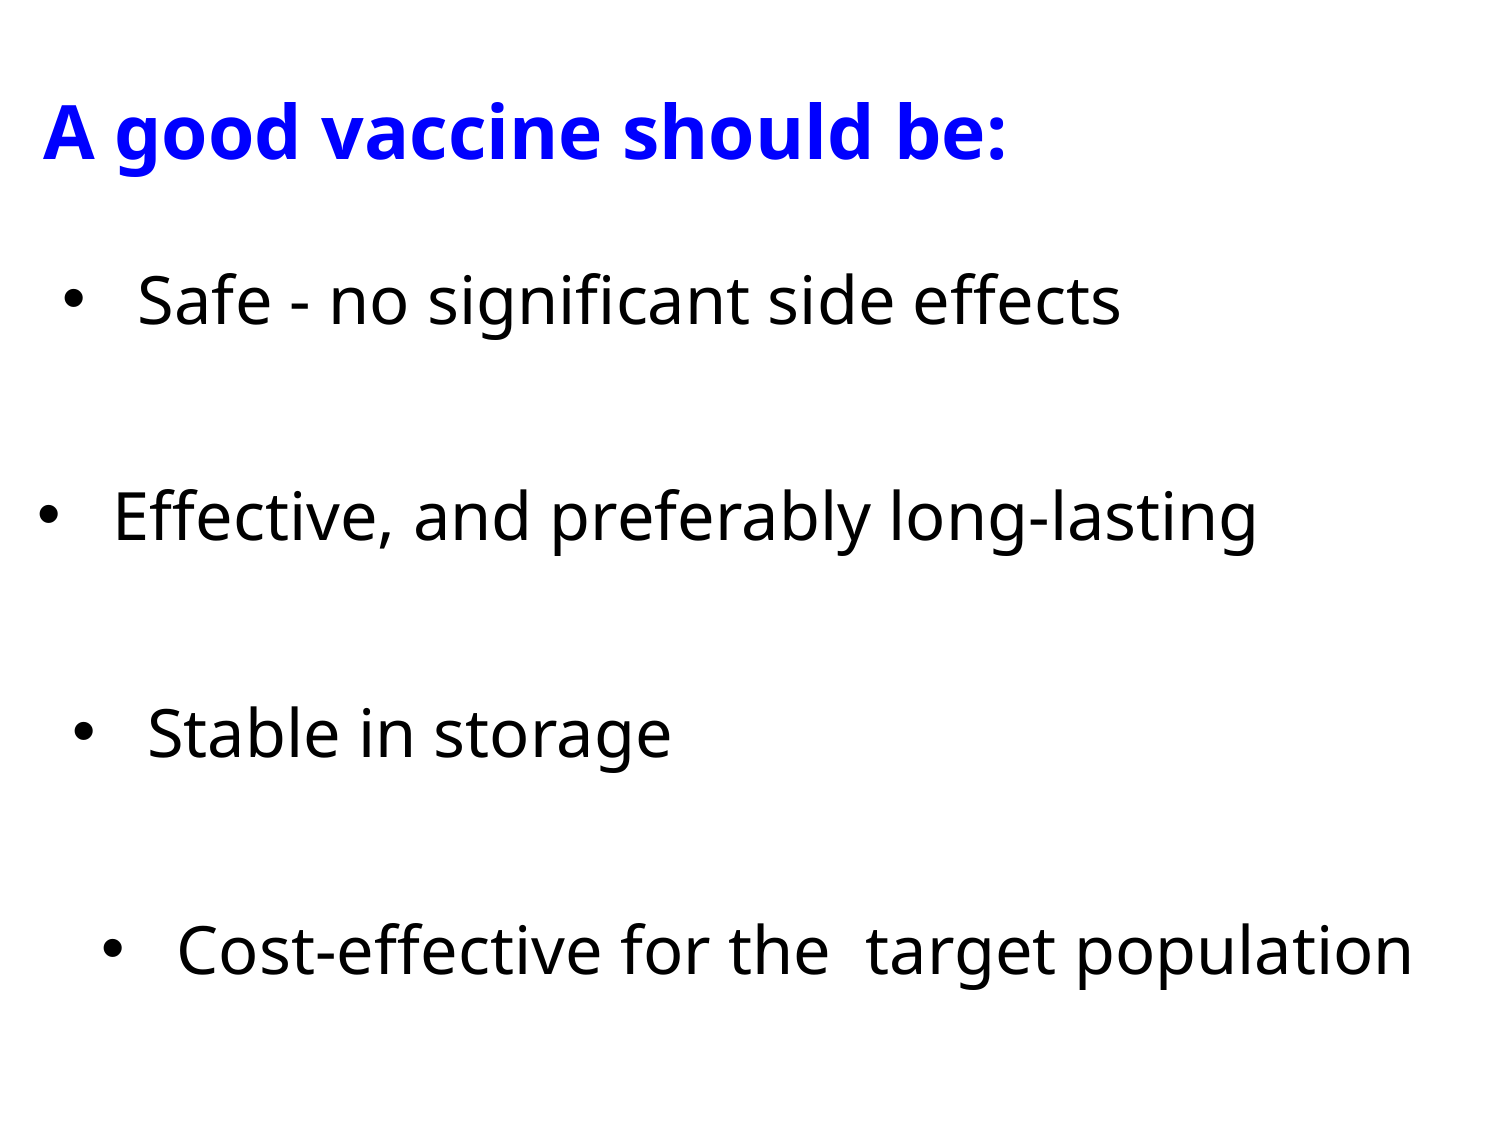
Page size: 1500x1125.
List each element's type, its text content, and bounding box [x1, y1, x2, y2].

text_box Stable in storage [57, 683, 689, 778]
text_box Cost-effective for the target population [87, 900, 1500, 995]
text_box Effective, and preferably long-lasting [22, 466, 1276, 562]
text_box Safe - no significant side effects [48, 250, 1139, 345]
text_box A good vaccine should be: [28, 77, 1024, 182]
